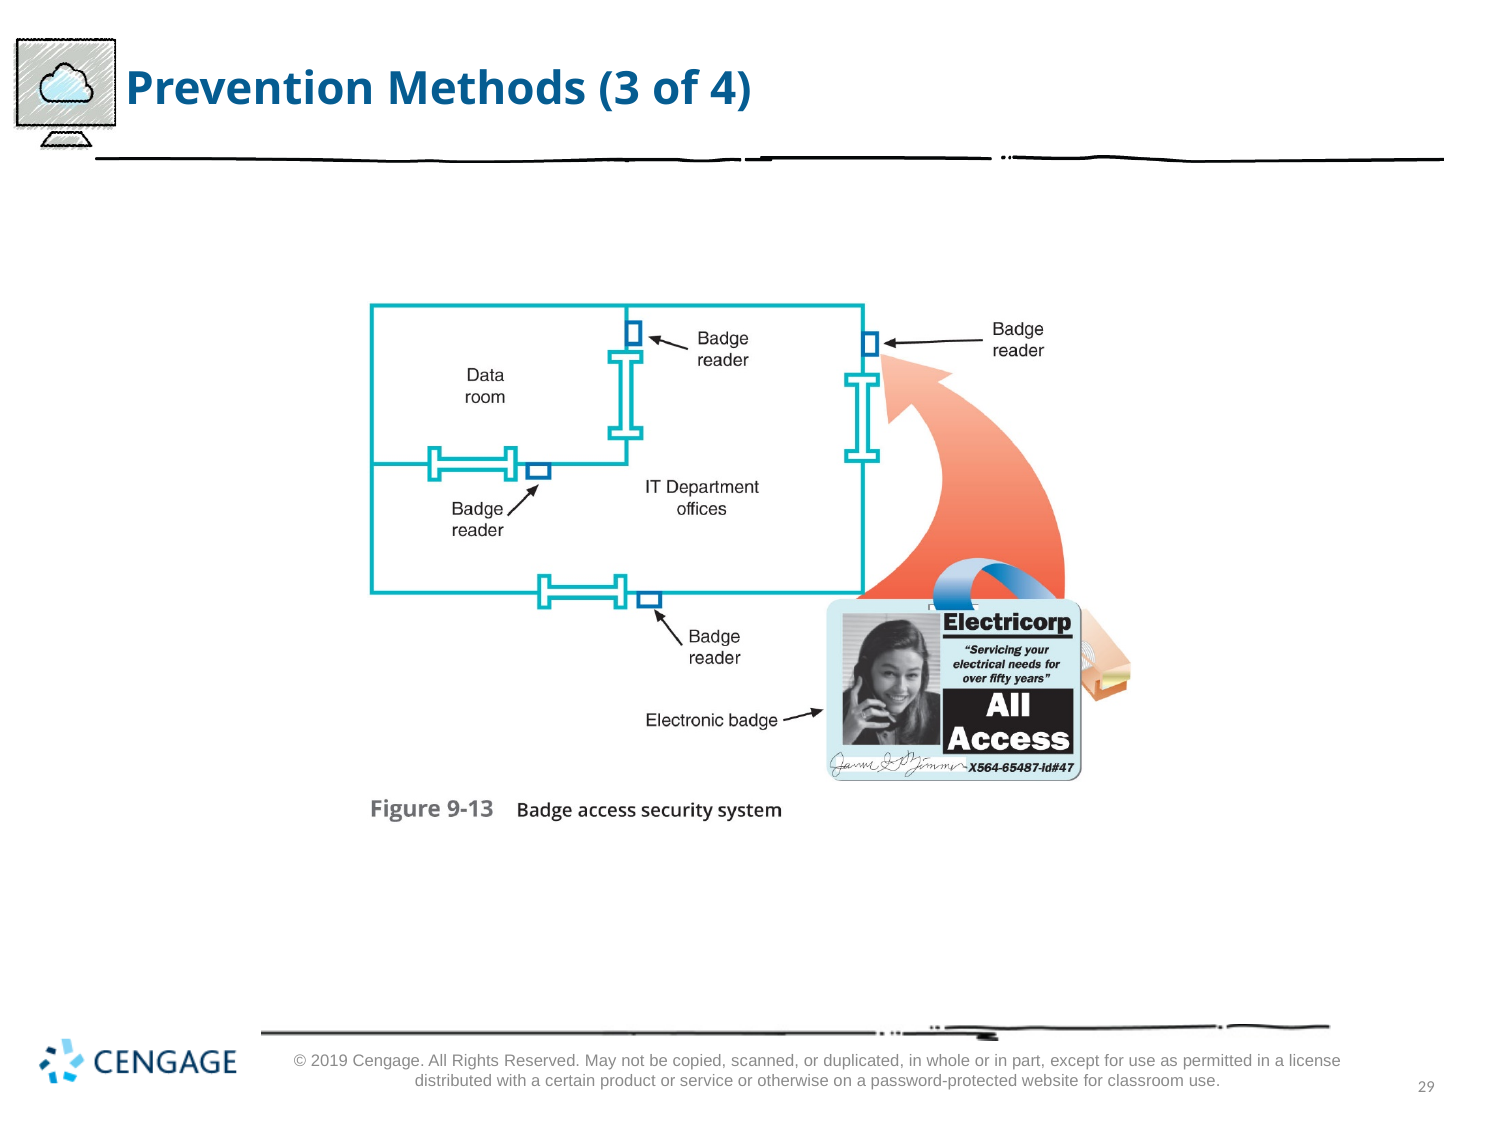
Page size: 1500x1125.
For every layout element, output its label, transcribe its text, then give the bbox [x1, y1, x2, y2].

picture [366, 300, 1133, 824]
title Prevention Methods (3 of 4) [125, 66, 1442, 116]
picture [13, 36, 117, 151]
picture [261, 1024, 1331, 1041]
picture [19, 1025, 249, 1096]
picture [95, 155, 1444, 163]
footer © 2019 Cengage. All Rights Reserved. May not be copied, scanned, or duplicated, in whole or in part, except for use as permitted in a license distributed with a certain product or service or otherwise on a password-protected website for classroom use. [262, 1050, 1375, 1091]
